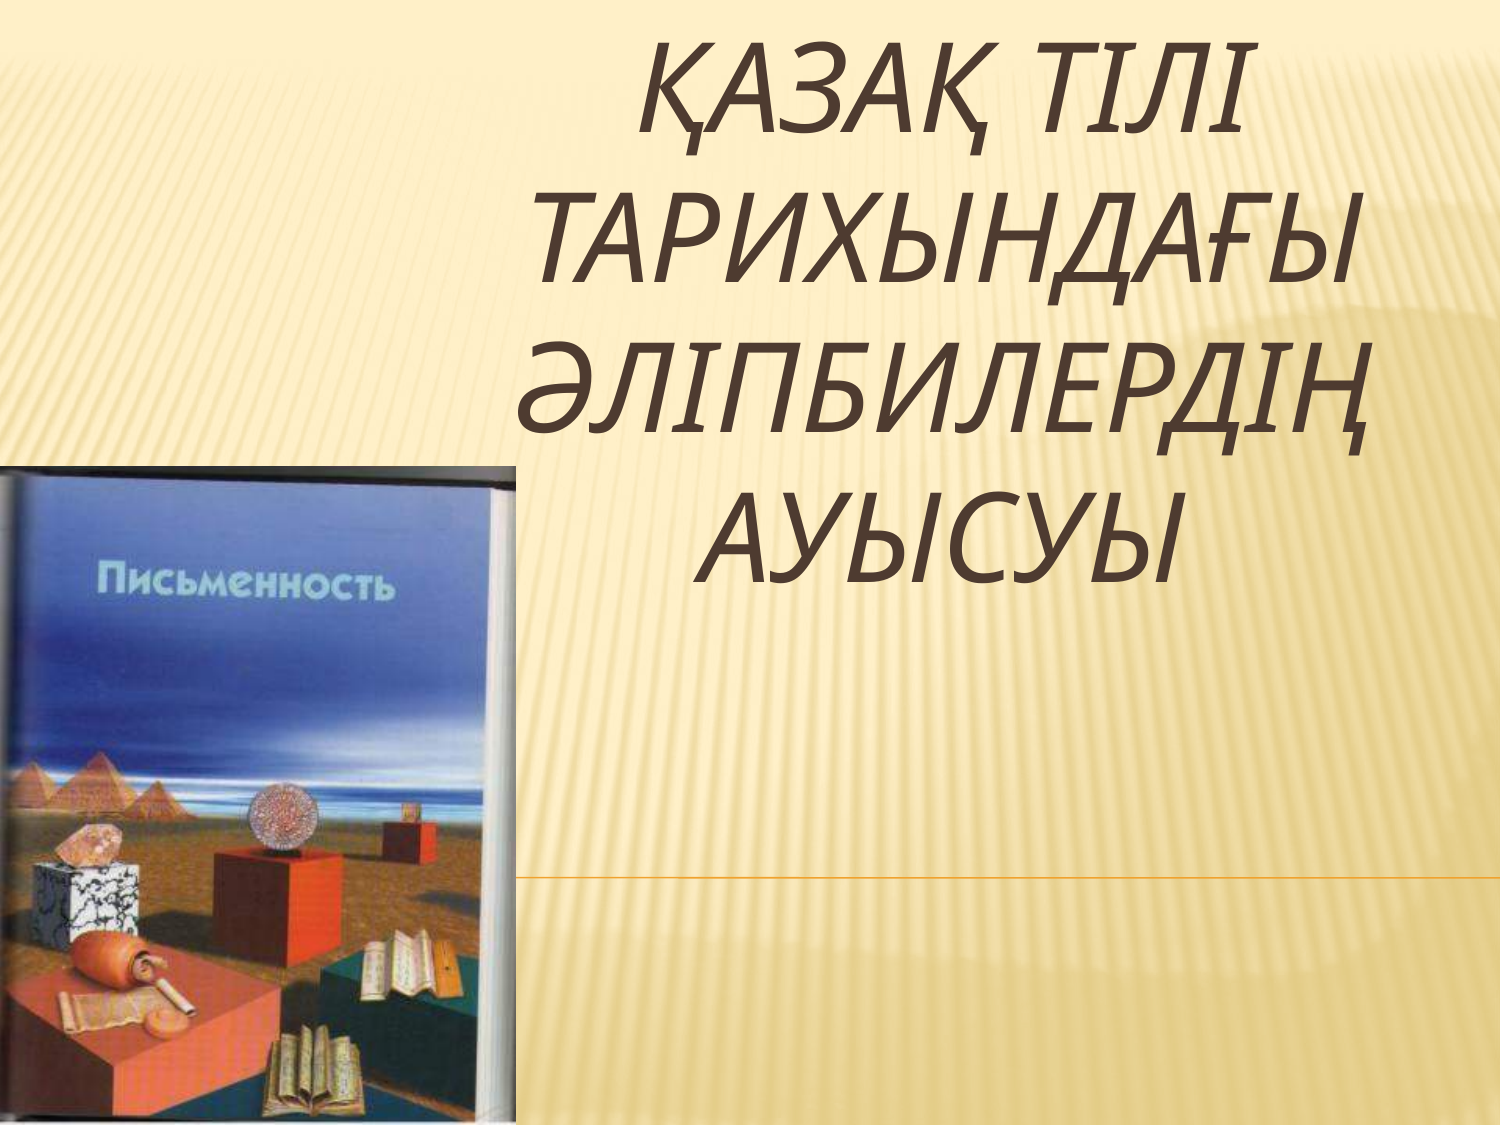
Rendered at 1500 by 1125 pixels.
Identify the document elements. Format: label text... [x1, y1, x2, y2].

title Қазақ тілі тарихындағы ӘЛІПБИЛердің ауысуы [386, 0, 1500, 715]
picture [0, 466, 516, 1125]
